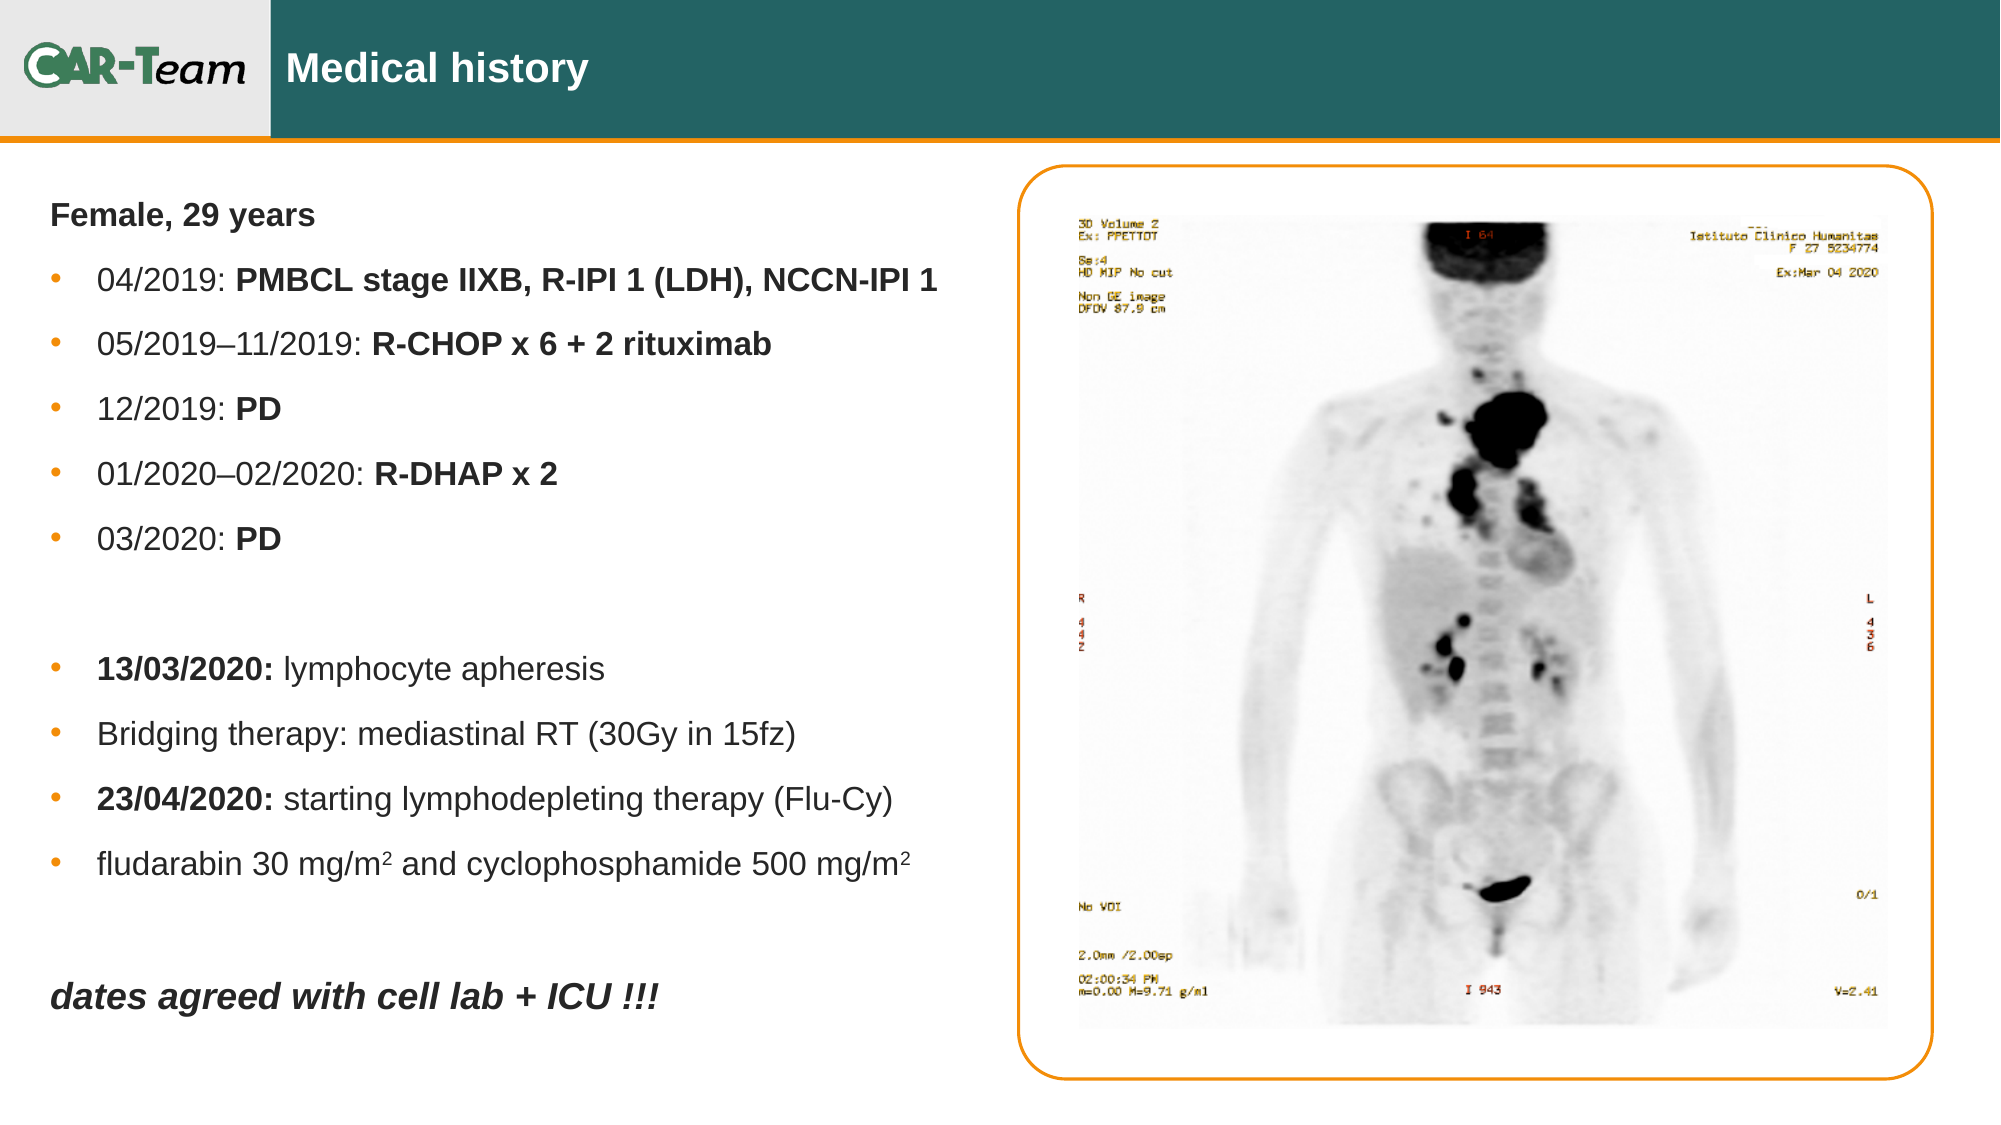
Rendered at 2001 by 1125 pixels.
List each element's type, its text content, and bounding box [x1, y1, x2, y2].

text_box [1017, 164, 1934, 1081]
title Medical history [270, 0, 1996, 139]
picture [1079, 215, 1888, 1029]
picture [24, 42, 245, 88]
text_box Female, 29 years 04/2019: PMBCL stage IIXB, R-IPI 1 (LDH), NCCN-IPI 1 05/2019–11/2019: R-CHOP x 6 + 2 rituximab 12/2019: PD 01/2020–02/2020: R-DHAP x 2 03/2020: PD 13/03/2020: lymphocyte apheresis Bridging therapy: mediastinal RT (30Gy in 15fz) 23/04/2020: starting lymphodepleting therapy (Flu-Cy) fludarabin 30 mg/m2 and cyclophosphamide 500 mg/m2 dates agreed with cell lab + ICU !!! [35, 185, 1019, 1024]
